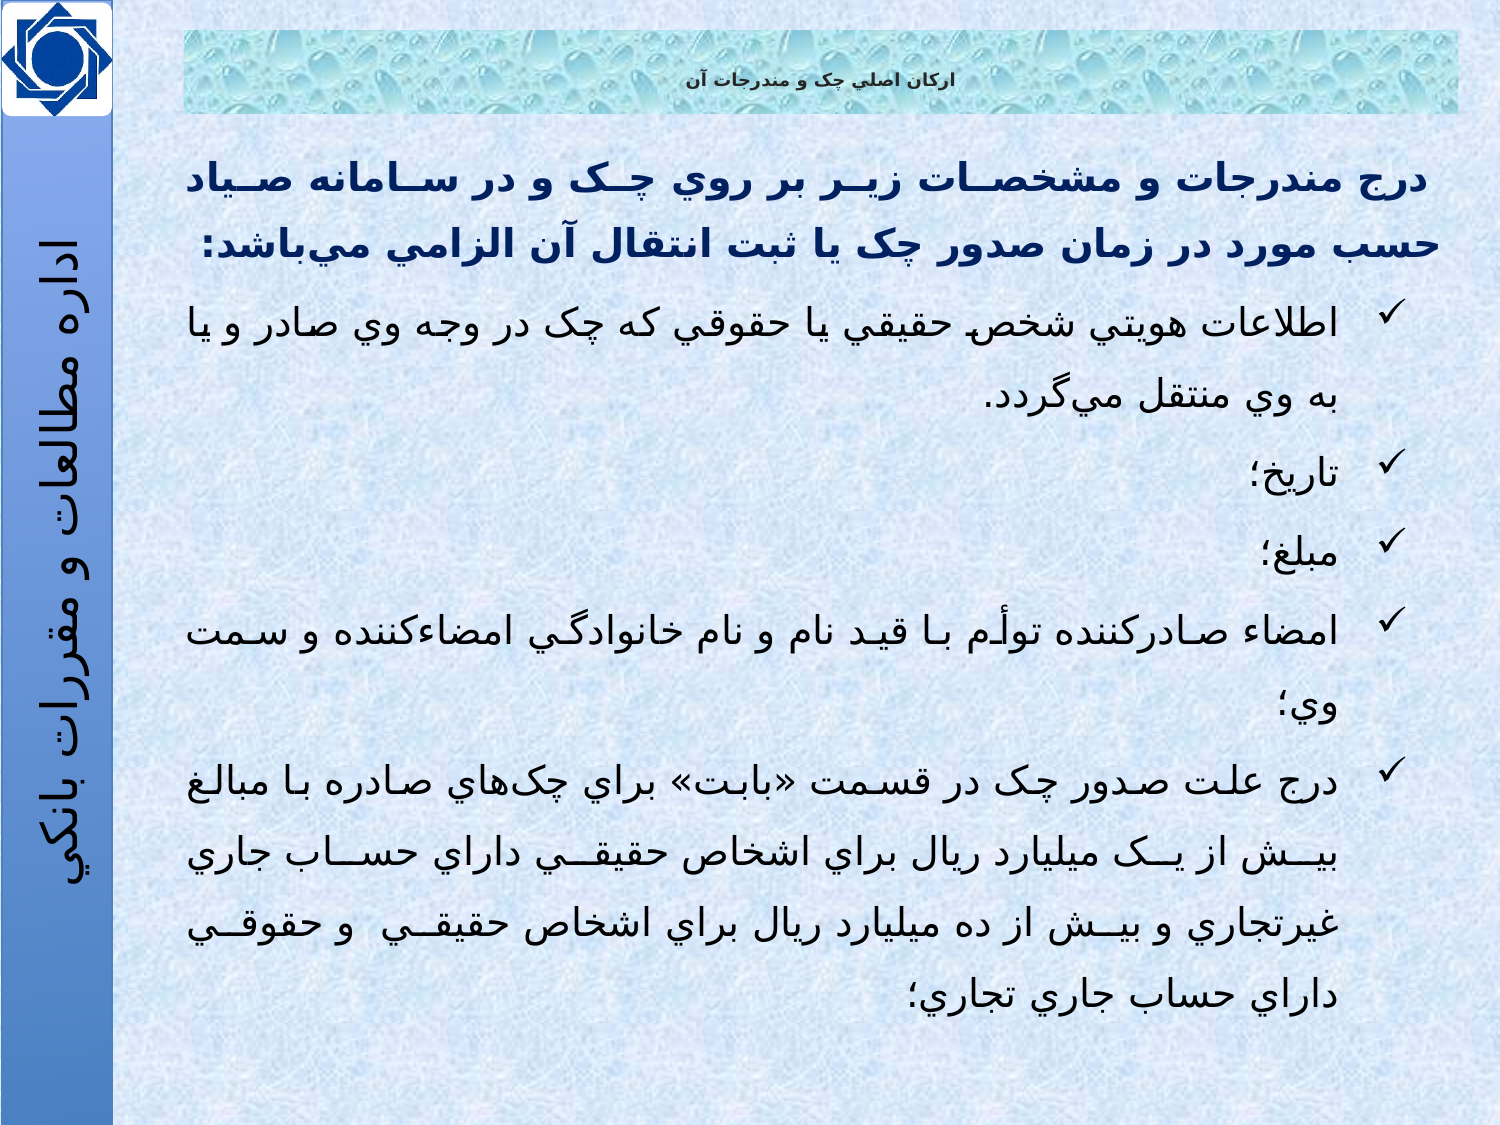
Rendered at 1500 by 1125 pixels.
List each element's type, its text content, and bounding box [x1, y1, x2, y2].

picture [0, 0, 1500, 1125]
title ارکان اصلي چک و مندرجات آن [183, 30, 1459, 114]
text_box درج مندرجات و مشخصات زير بر روي چک و در سامانه صياد حسب مورد در زمان صدور چک يا ثبت انتقال آن الزامي مي‌باشد: اطلاعات هويتي شخص‌ حقيقي يا حقوقي که چک در وجه وي صادر و يا به وي منتقل مي‌گردد. تاريخ؛ مبلغ؛ امضاء صادرکننده توأم با قيد نام و نام خانوادگي امضاء‌کننده و سمت وي؛ درج علت صدور چک در قسمت «بابت» براي چک‌هاي صادره با مبالغ بيش از يک ميليارد ريال براي اشخاص حقيقي داراي حساب جاري غيرتجاري و بيش از ده ميليارد ريال براي اشخاص حقيقي و حقوقي داراي حساب جاري تجاري؛ [170, 125, 1459, 1036]
